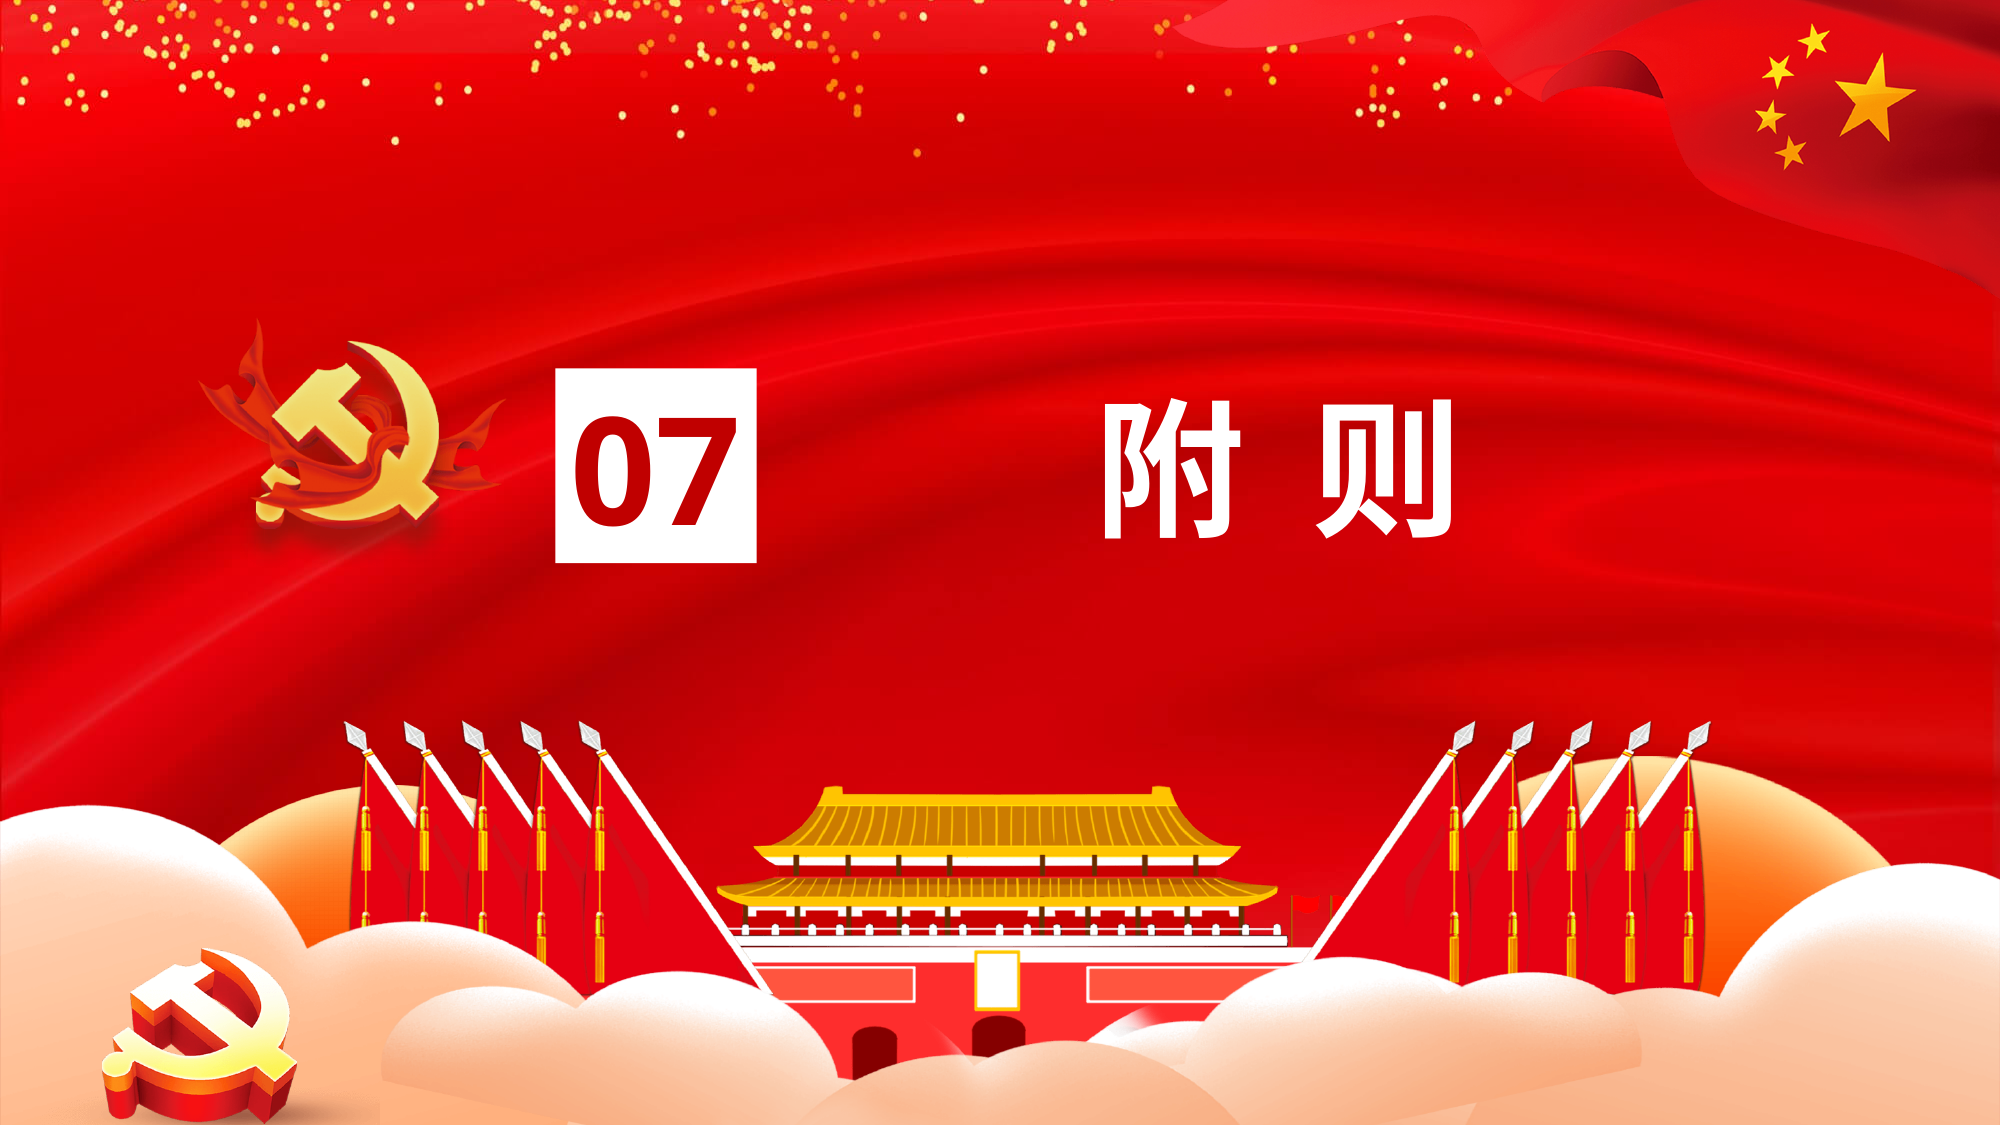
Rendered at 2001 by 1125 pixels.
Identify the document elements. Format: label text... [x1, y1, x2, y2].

picture [0, 0, 2000, 1125]
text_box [1713, 756, 1970, 804]
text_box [122, 756, 340, 804]
text_box 07 [555, 368, 757, 564]
text_box 附 则 [874, 368, 1682, 564]
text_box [340, 719, 1713, 804]
